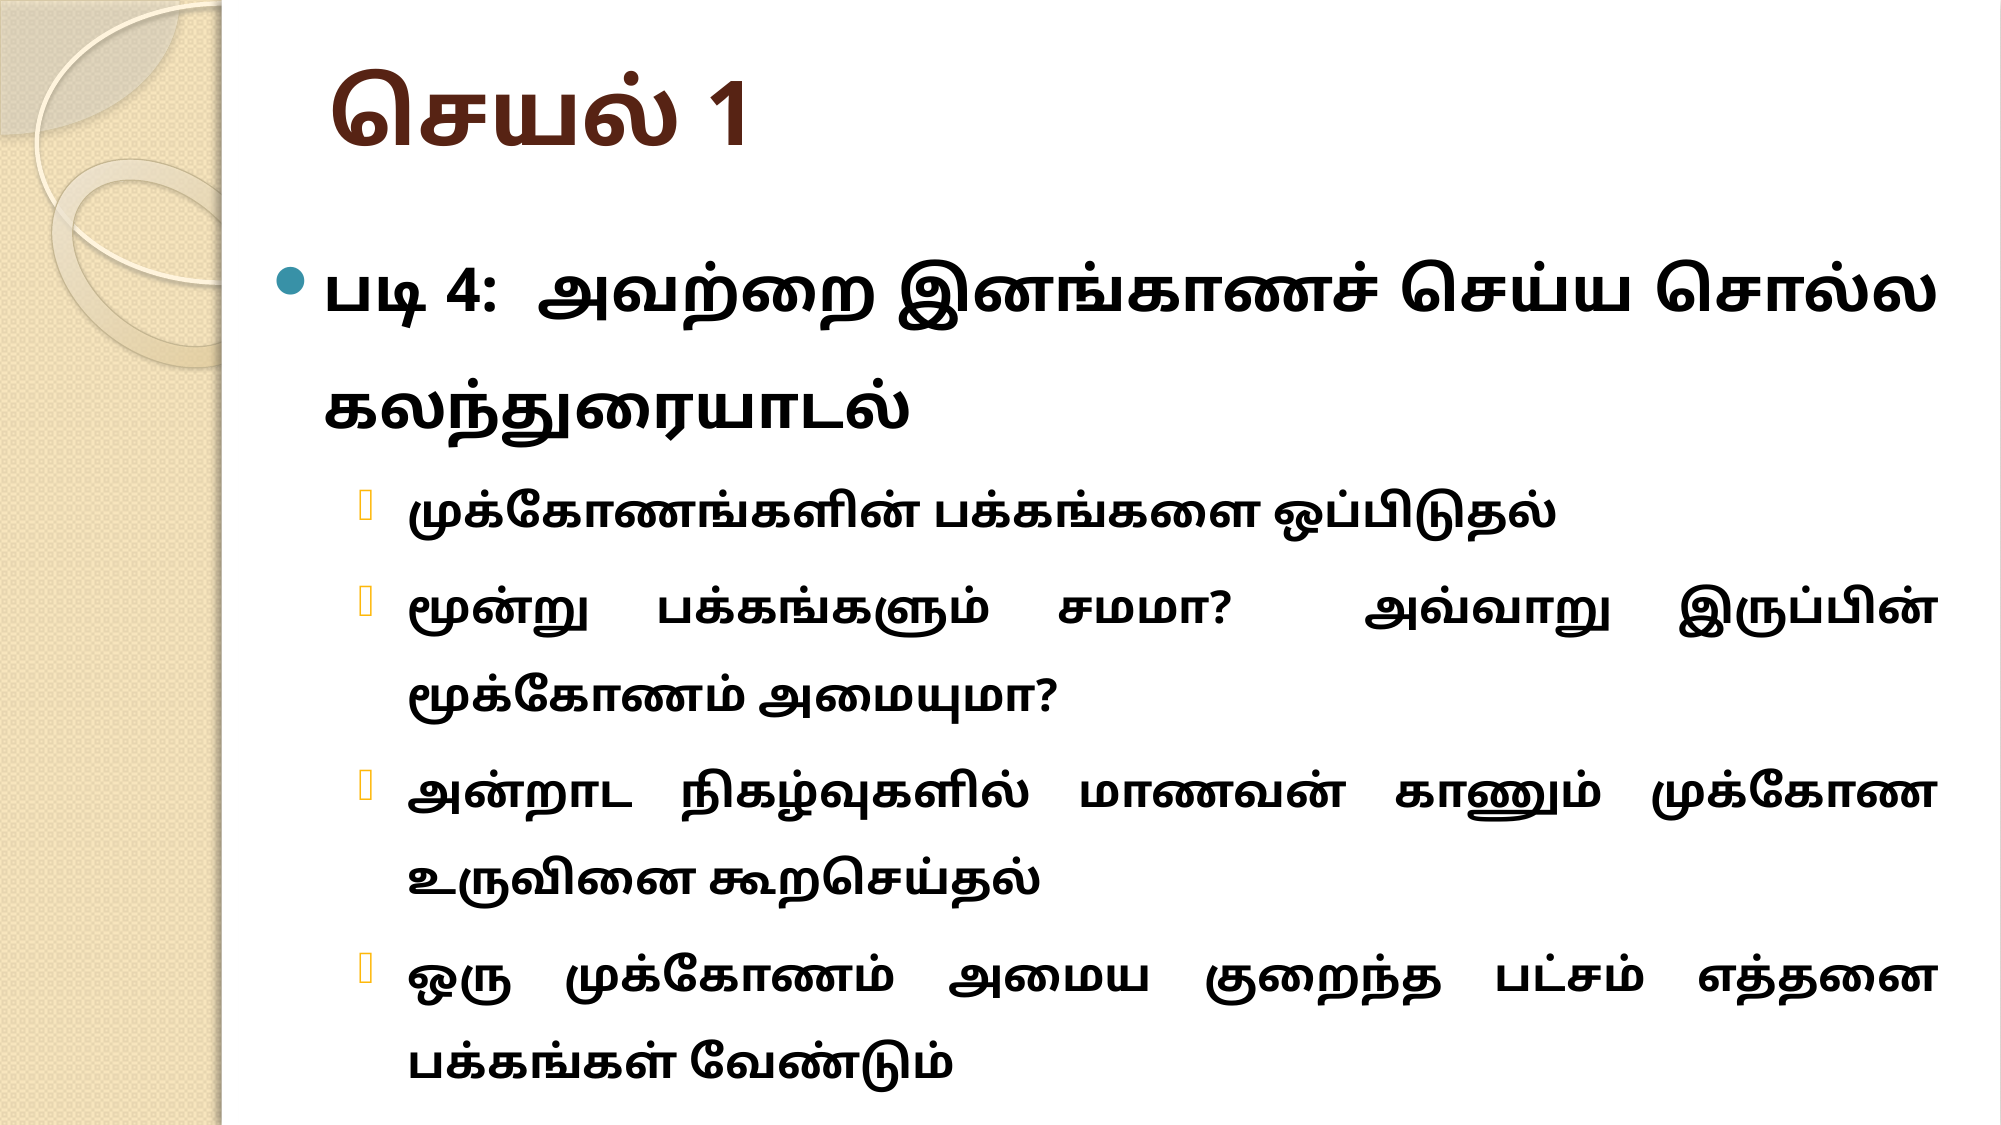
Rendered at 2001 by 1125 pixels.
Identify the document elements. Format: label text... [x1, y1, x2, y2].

list படி 4: அவற்றை இனங்காணச் செய்ய சொல்ல கலந்துரையாடல் முக்கோணங்களின் பக்கங்களை ஒப்பிடுதல் மூன்று பக்கங்களும் சமமா? அவ்வாறு இருப்பின் மூக்கோணம் அமையுமா? அன்றாட நிகழ்வுகளில் மாணவன் காணும் முக்கோண உருவினை கூறசெய்தல் ஒரு முக்கோணம் அமைய குறைந்த பட்சம் எத்தனை பக்கங்கள் வேண்டும் [249, 200, 1954, 1100]
title செயல் 1 [313, 45, 1954, 175]
